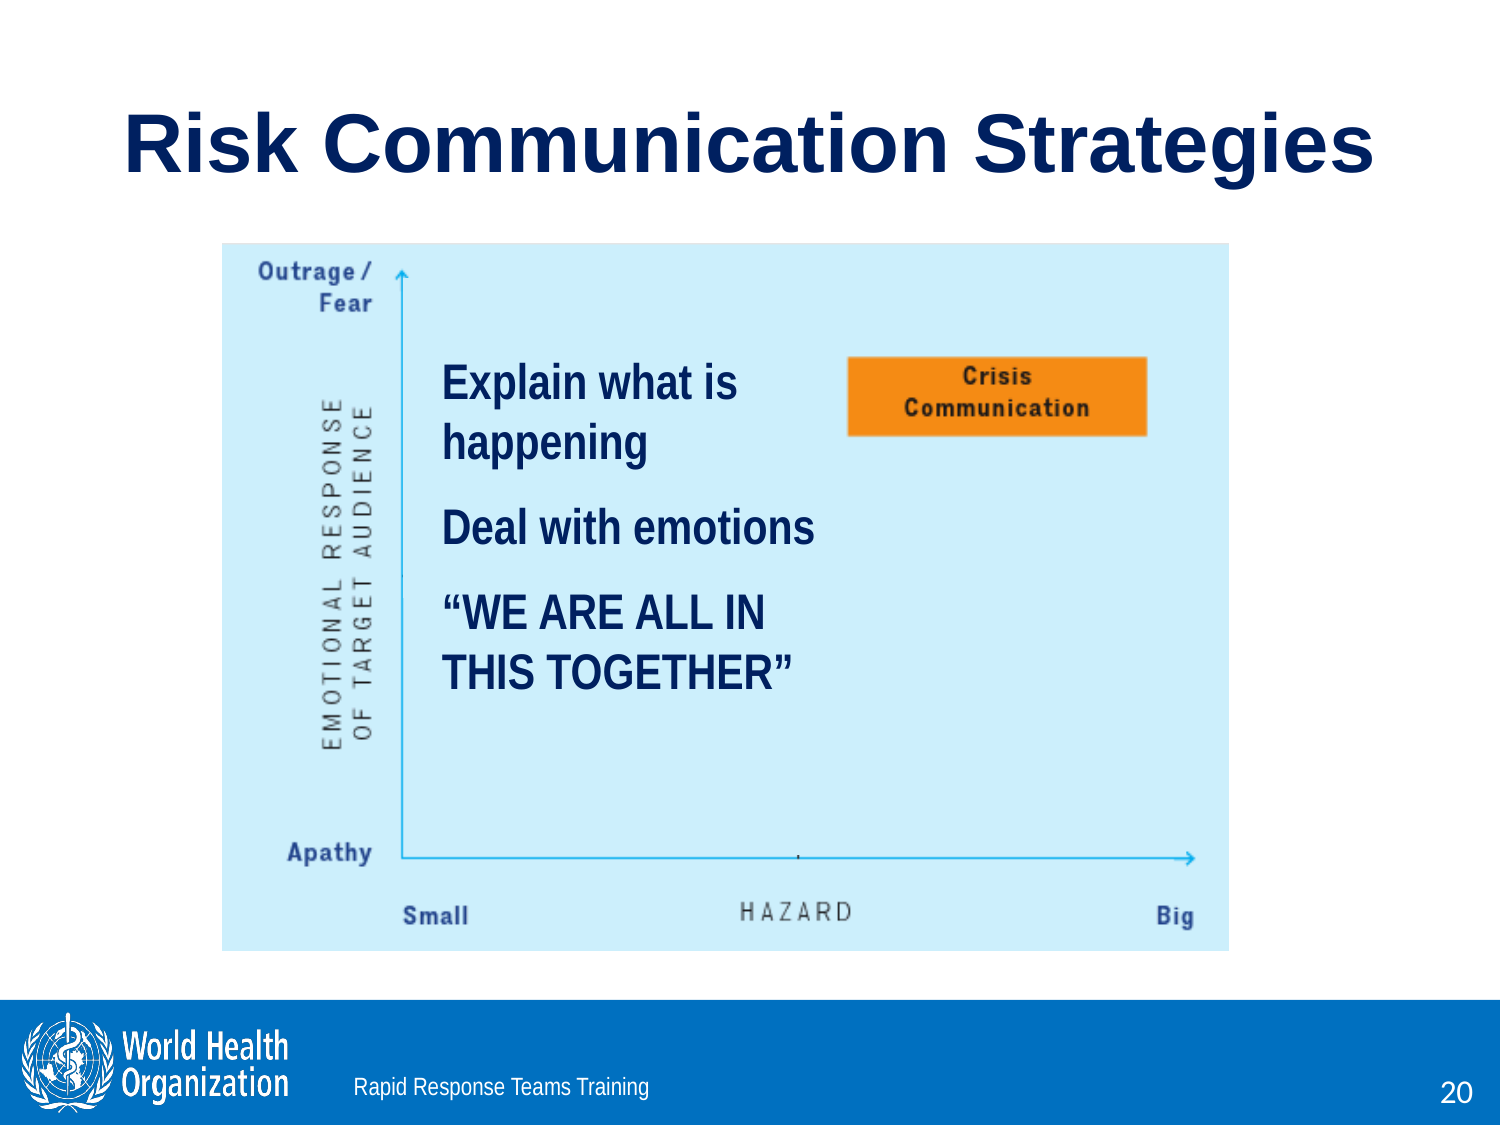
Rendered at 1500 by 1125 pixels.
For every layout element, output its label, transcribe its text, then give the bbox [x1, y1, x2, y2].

title Risk Communication Strategies [75, 45, 1425, 233]
picture [21, 1012, 288, 1113]
picture [222, 243, 1229, 952]
